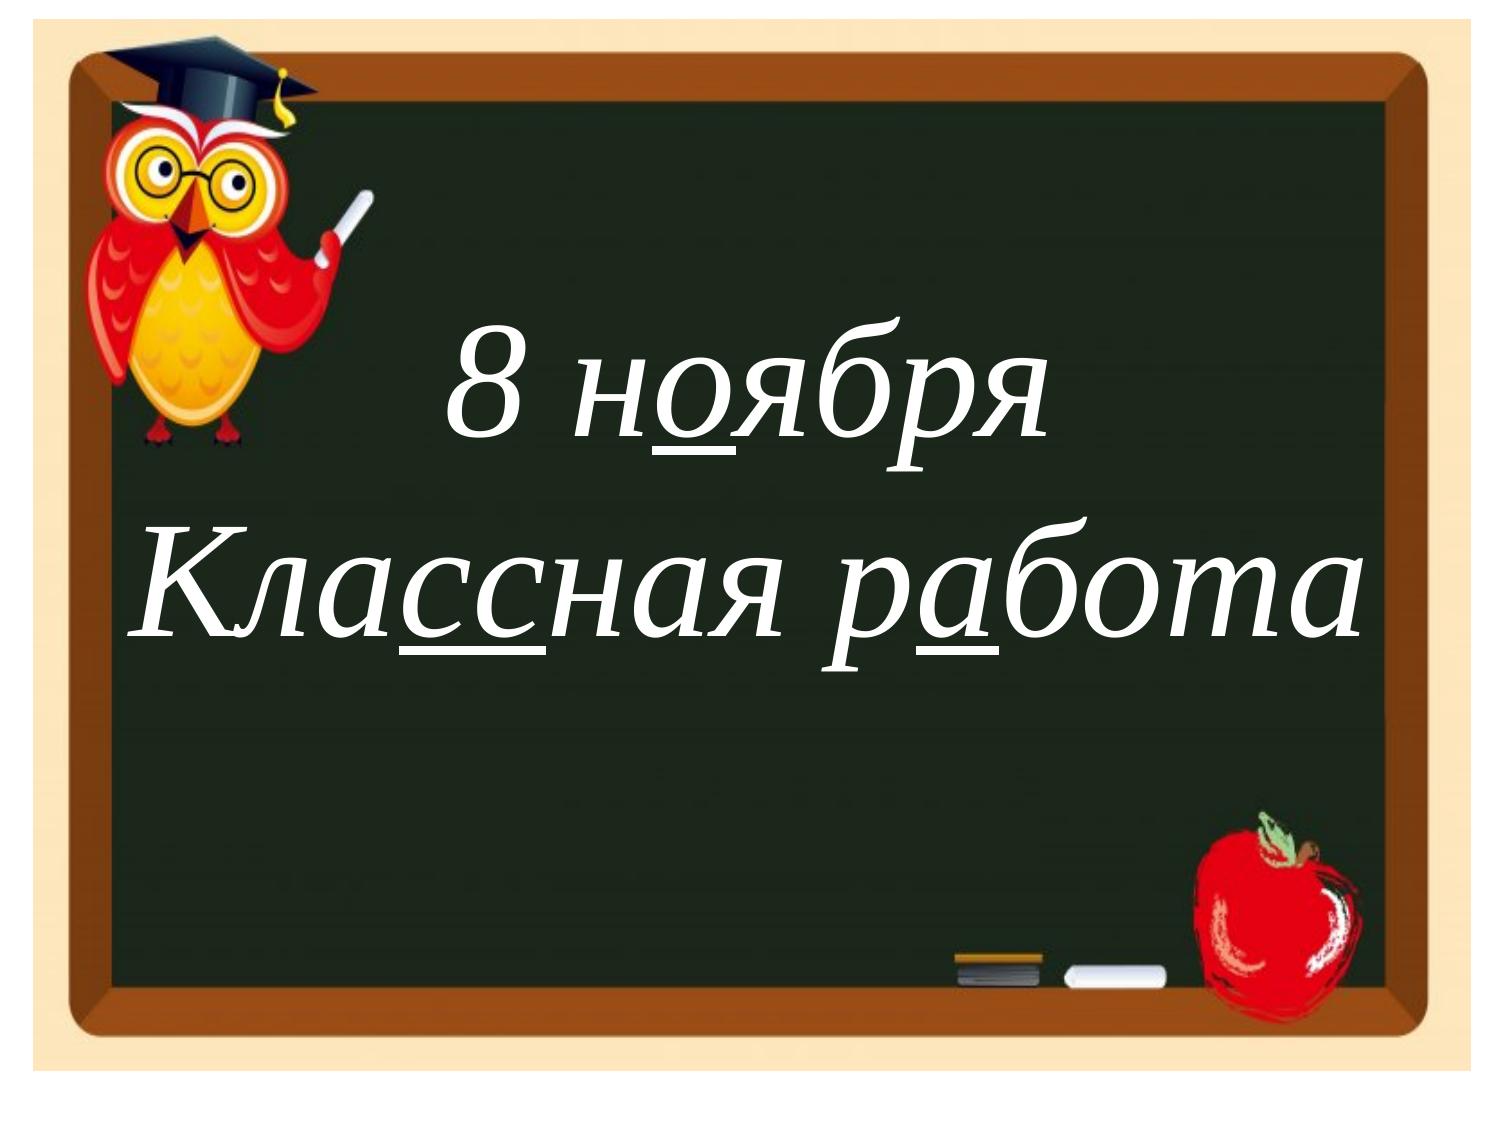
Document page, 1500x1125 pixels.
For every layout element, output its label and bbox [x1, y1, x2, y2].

picture [33, 18, 1471, 1071]
